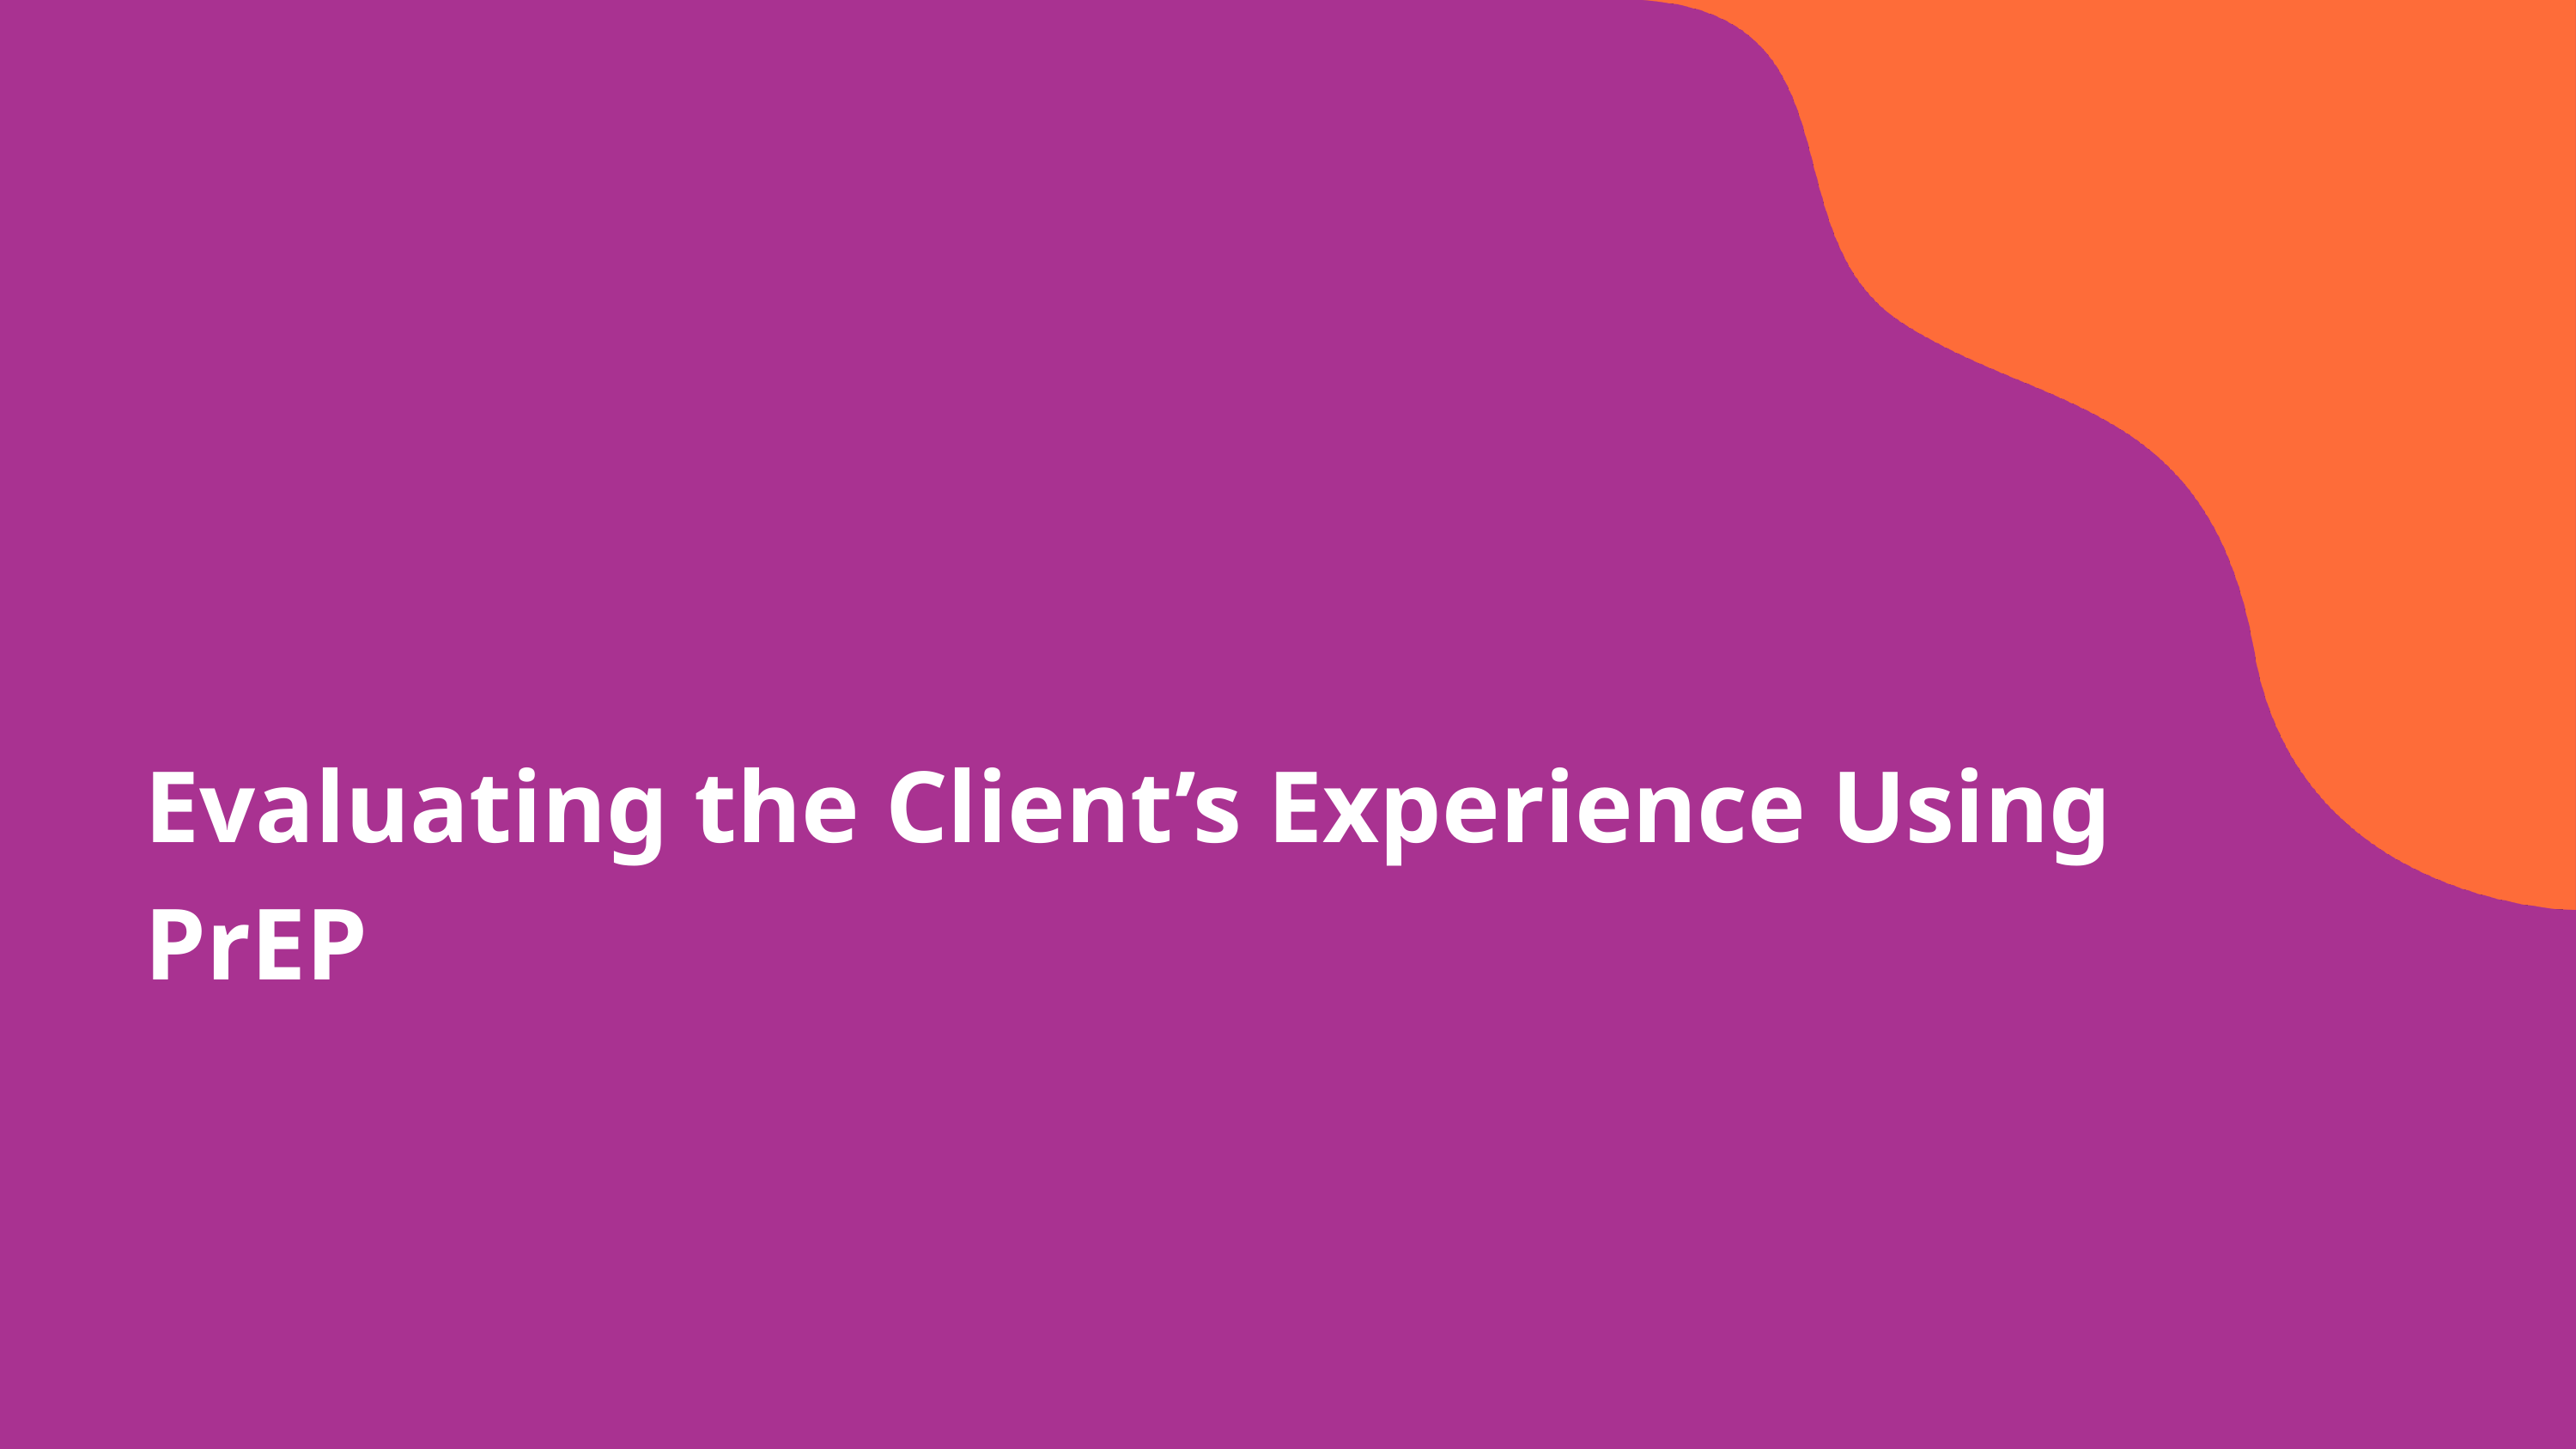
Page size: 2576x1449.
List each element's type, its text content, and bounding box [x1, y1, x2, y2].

text_box [1623, 0, 2576, 910]
text_box Evaluating the Client’s Experience Using PrEP [144, 724, 2328, 1000]
